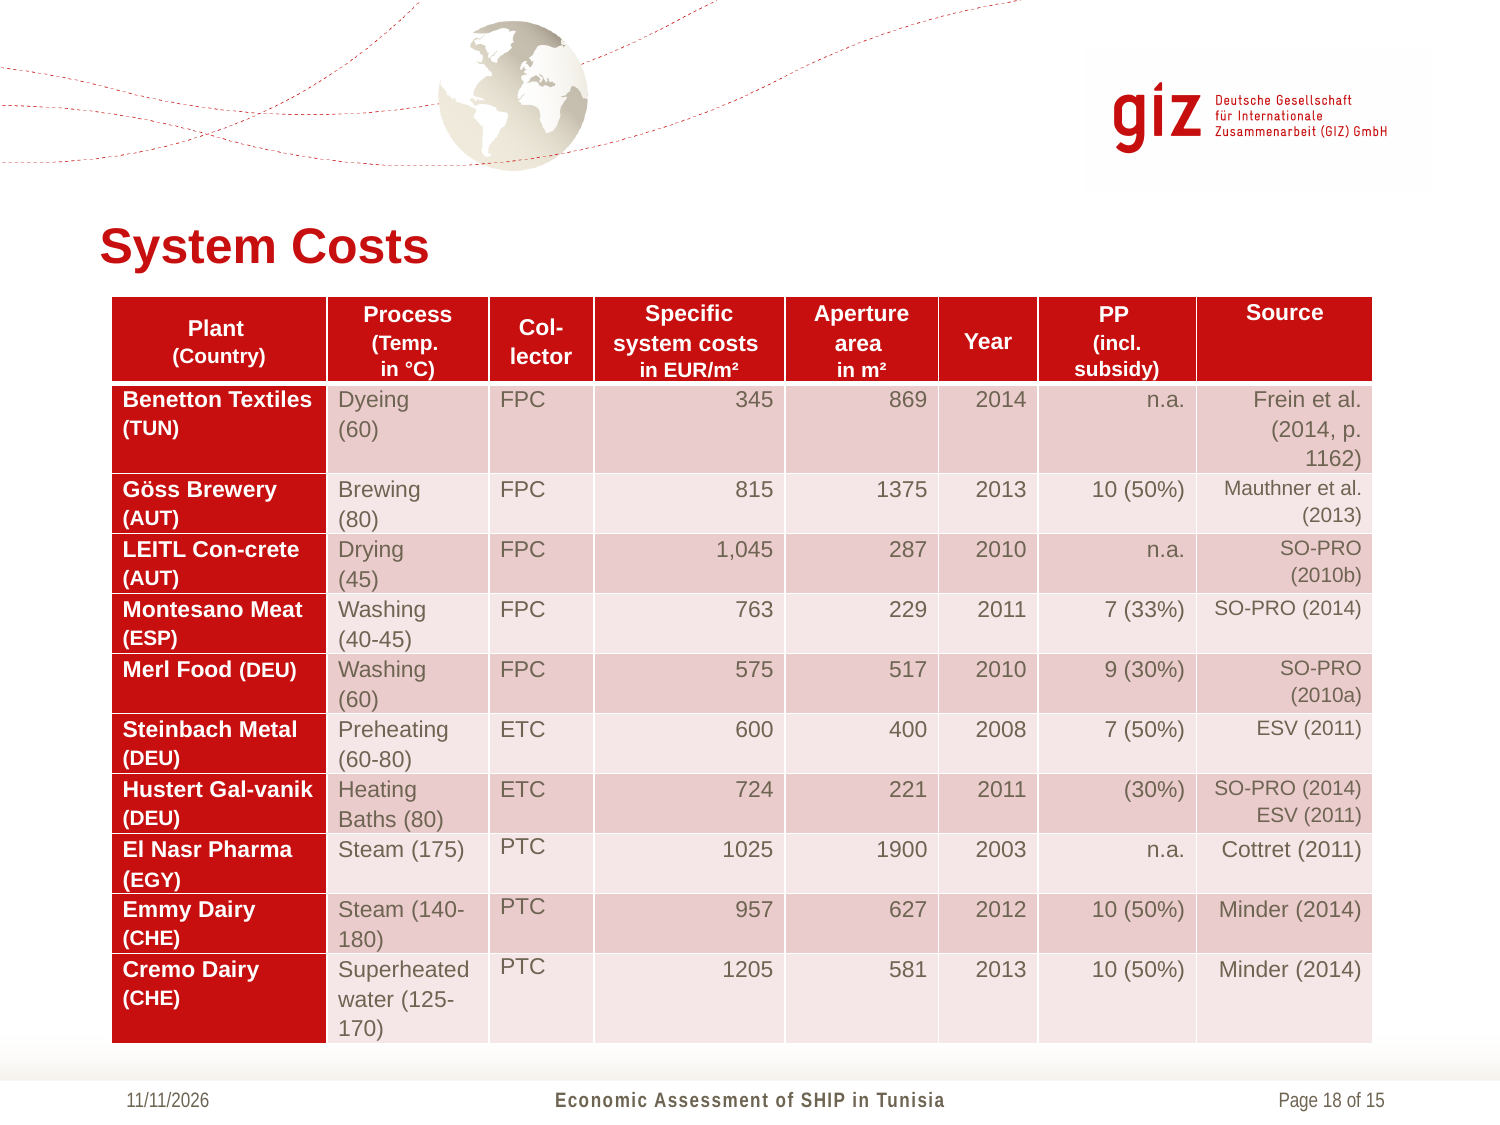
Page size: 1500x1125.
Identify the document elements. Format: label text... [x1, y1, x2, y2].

table_cell 581 [786, 954, 938, 1043]
table_header Aperture area in m² [786, 308, 938, 381]
table_cell Steam (140-180) [328, 894, 488, 953]
table_cell FPC [490, 654, 593, 713]
table_cell SO-PRO (2010b) [1197, 534, 1372, 593]
table_cell ETC [490, 774, 593, 833]
table_cell ESV (2011) [1197, 714, 1372, 773]
table_cell 1205 [595, 954, 784, 1043]
table_header Source [1197, 297, 1372, 381]
picture [0, 0, 1500, 194]
table_header Plant (Country) [112, 308, 326, 381]
table_cell Superheated water (125-170) [328, 954, 488, 1043]
table_cell 2013 [939, 954, 1037, 1043]
table_cell 957 [595, 894, 784, 953]
table_cell Steinbach Metal (DEU) [112, 714, 326, 773]
table_cell 869 [786, 386, 938, 473]
table_cell 2010 [939, 534, 1037, 593]
table_cell n.a. [1039, 534, 1196, 593]
table_cell 517 [786, 654, 938, 713]
table_cell Brewing (80) [328, 474, 488, 533]
table_cell ETC [490, 714, 593, 773]
table_cell Minder (2014) [1197, 894, 1372, 953]
table_cell 7 (33%) [1039, 594, 1196, 653]
table_cell 1025 [595, 834, 784, 893]
table_cell Mauthner et al. (2013) [1197, 474, 1372, 533]
table_cell (30%) [1039, 774, 1196, 833]
table_cell 575 [595, 654, 784, 713]
table_cell Cottret (2011) [1197, 834, 1372, 893]
table_cell 10 (50%) [1039, 954, 1196, 1043]
table_cell Montesano Meat (ESP) [112, 594, 326, 653]
table_cell Hustert Gal-vanik (DEU) [112, 774, 326, 833]
table_cell 815 [595, 474, 784, 533]
table_cell 10 (50%) [1039, 894, 1196, 953]
table_header Year [939, 308, 1037, 381]
table_cell 221 [786, 774, 938, 833]
table_header Col-lector [490, 308, 593, 381]
table_cell 724 [595, 774, 784, 833]
table_cell FPC [490, 474, 593, 533]
table_cell 287 [786, 534, 938, 593]
table_cell SO-PRO (2010a) [1197, 654, 1372, 713]
table_cell Cremo Dairy (CHE) [112, 954, 326, 1043]
table_cell 7 (50%) [1039, 714, 1196, 773]
table_cell 400 [786, 714, 938, 773]
table_cell SO-PRO (2014) [1197, 594, 1372, 653]
table_cell PTC [490, 954, 593, 1043]
table_cell 345 [595, 386, 784, 473]
table_cell FPC [490, 386, 593, 473]
text_box System Costs [84, 205, 1361, 308]
table_cell Heating Baths (80) [328, 774, 488, 833]
table_cell LEITL Con-crete (AUT) [112, 534, 326, 593]
table_cell Göss Brewery (AUT) [112, 474, 326, 533]
table_cell n.a. [1039, 386, 1196, 473]
table_cell 1375 [786, 474, 938, 533]
table_cell 10 (50%) [1039, 474, 1196, 533]
table_cell 627 [786, 894, 938, 953]
table_cell Drying (45) [328, 534, 488, 593]
table_cell 2011 [939, 594, 1037, 653]
table_cell PTC [490, 894, 593, 953]
table_cell 2014 [939, 386, 1037, 473]
table_header Process (Temp. in °C) [328, 308, 488, 381]
table_cell 2013 [939, 474, 1037, 533]
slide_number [111, 1079, 325, 1121]
table_cell Washing (60) [328, 654, 488, 713]
table_cell n.a. [1039, 834, 1196, 893]
table_cell Merl Food (DEU) [112, 654, 326, 713]
table_cell Dyeing (60) [328, 386, 488, 473]
table_cell Washing (40-45) [328, 594, 488, 653]
table_cell 600 [595, 714, 784, 773]
table_cell FPC [490, 594, 593, 653]
table_cell Frein et al. (2014, p. 1162) [1197, 386, 1372, 473]
table_cell 1,045 [595, 534, 784, 593]
table_cell 2003 [939, 834, 1037, 893]
picture [0, 959, 1500, 1081]
table_cell 2011 [939, 774, 1037, 833]
table_cell 1900 [786, 834, 938, 893]
table_cell Steam (175) [328, 834, 488, 893]
table_cell 763 [595, 594, 784, 653]
table_cell 2012 [939, 894, 1037, 953]
table_cell Preheating (60-80) [328, 714, 488, 773]
table_header Specific system costs in EUR/m² [595, 308, 784, 381]
table_cell PTC [490, 834, 593, 893]
table_cell SO-PRO (2014) ESV (2011) [1197, 774, 1372, 833]
table_cell 2010 [939, 654, 1037, 713]
table_cell 229 [786, 594, 938, 653]
table_cell Emmy Dairy (CHE) [112, 894, 326, 953]
table_cell 2008 [939, 714, 1037, 773]
table_cell FPC [490, 534, 593, 593]
table_cell 9 (30%) [1039, 654, 1196, 713]
table_header PP (incl. subsidy) [1039, 308, 1196, 381]
table_cell El Nasr Pharma (EGY) [112, 834, 326, 893]
table_cell Benetton Textiles (TUN) [112, 386, 326, 473]
table_cell Minder (2014) [1197, 954, 1372, 1043]
footer Economic Assessment of SHIP in Tunisia [469, 1079, 1031, 1121]
